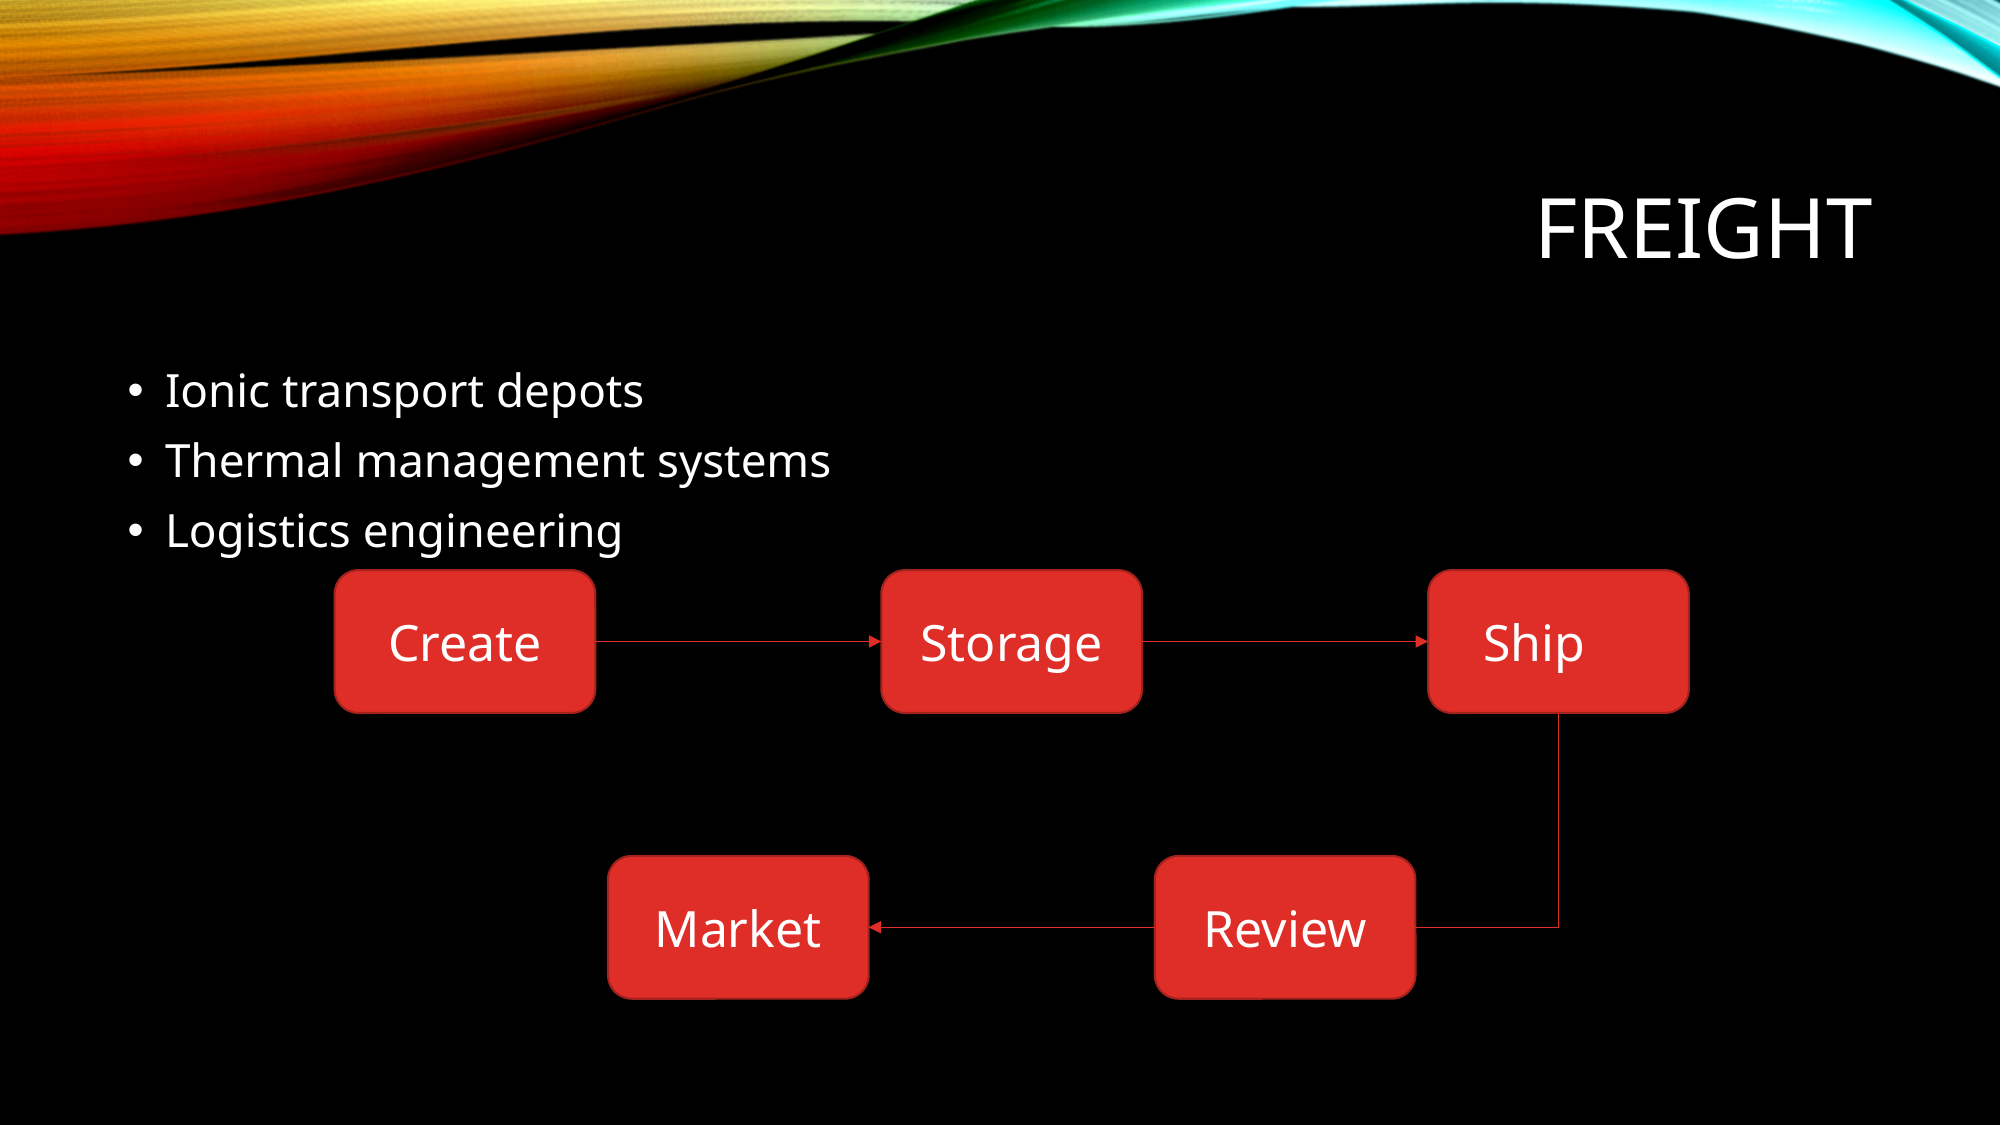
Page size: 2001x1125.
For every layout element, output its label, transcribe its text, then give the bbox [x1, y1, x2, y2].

picture [0, 0, 2000, 237]
text_box Review [1153, 854, 1417, 1000]
text_box Storage [880, 569, 1144, 715]
list Ionic transport depots Thermal management systems Logistics engineering [112, 360, 1888, 1021]
text_box Ship [1427, 569, 1690, 715]
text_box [1379, 748, 1595, 892]
text_box Market [606, 854, 870, 1000]
title freight [474, 125, 1888, 338]
text_box Create [333, 569, 597, 715]
